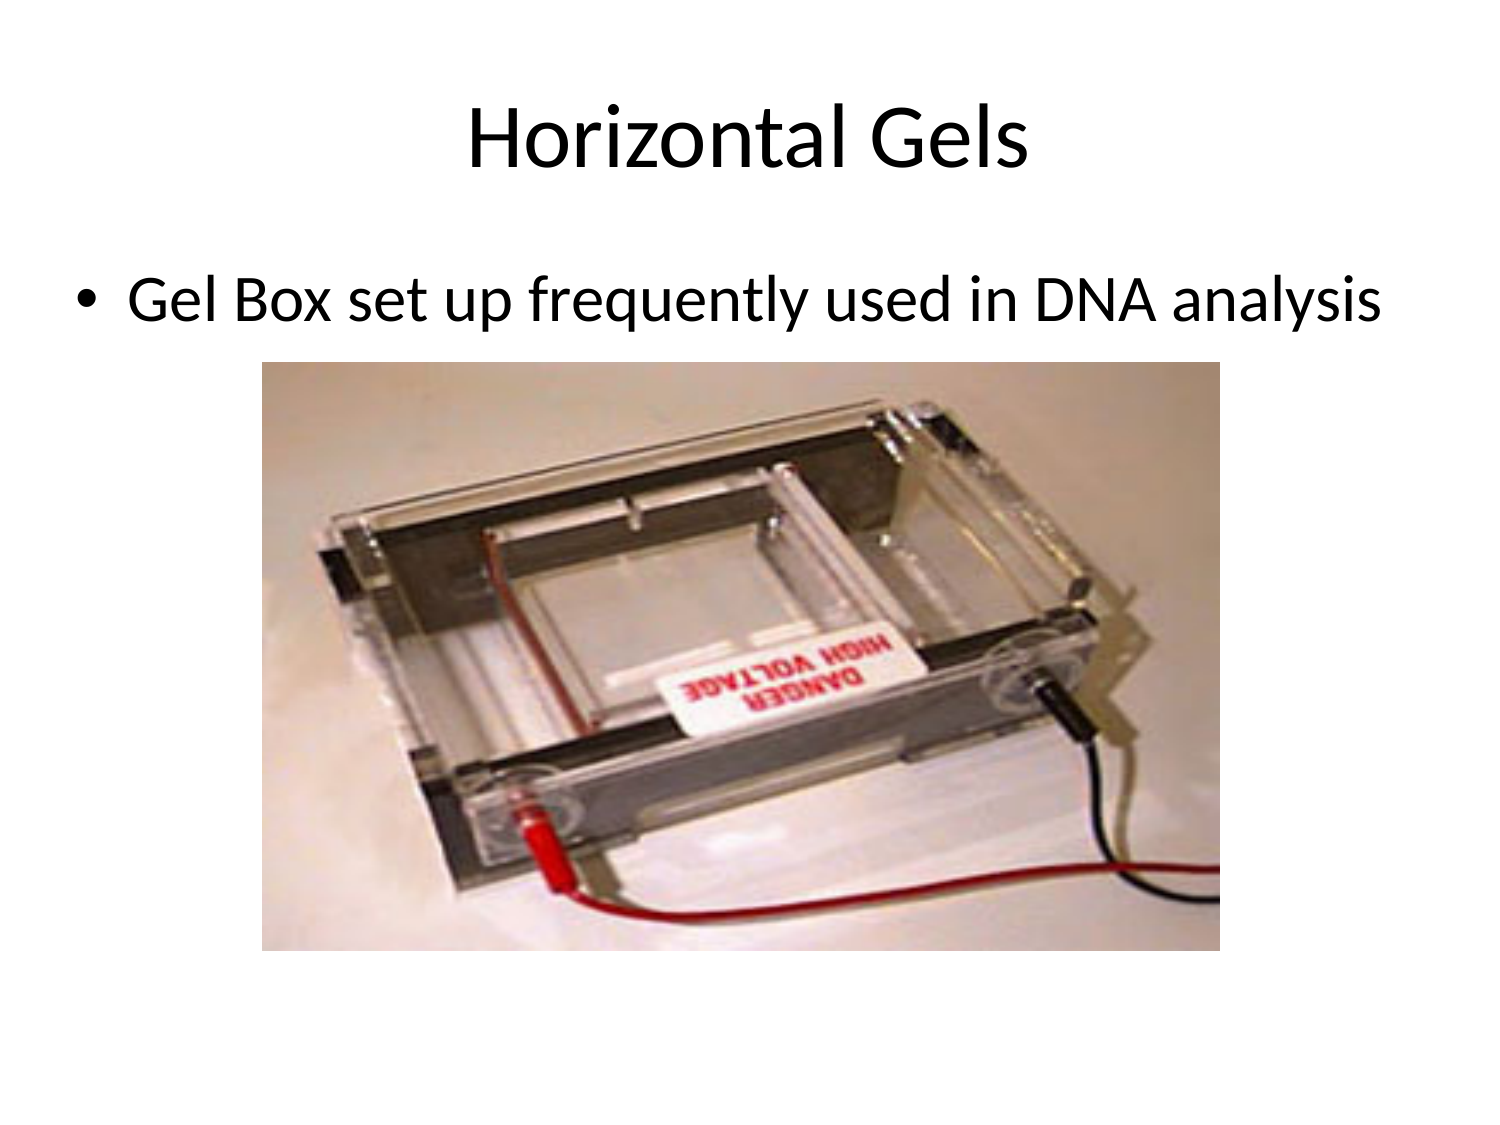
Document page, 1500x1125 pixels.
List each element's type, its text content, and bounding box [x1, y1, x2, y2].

picture [262, 362, 1220, 951]
title Horizontal Gels [75, 45, 1422, 230]
list Gel Box set up frequently used in DNA analysis [75, 262, 1422, 1002]
